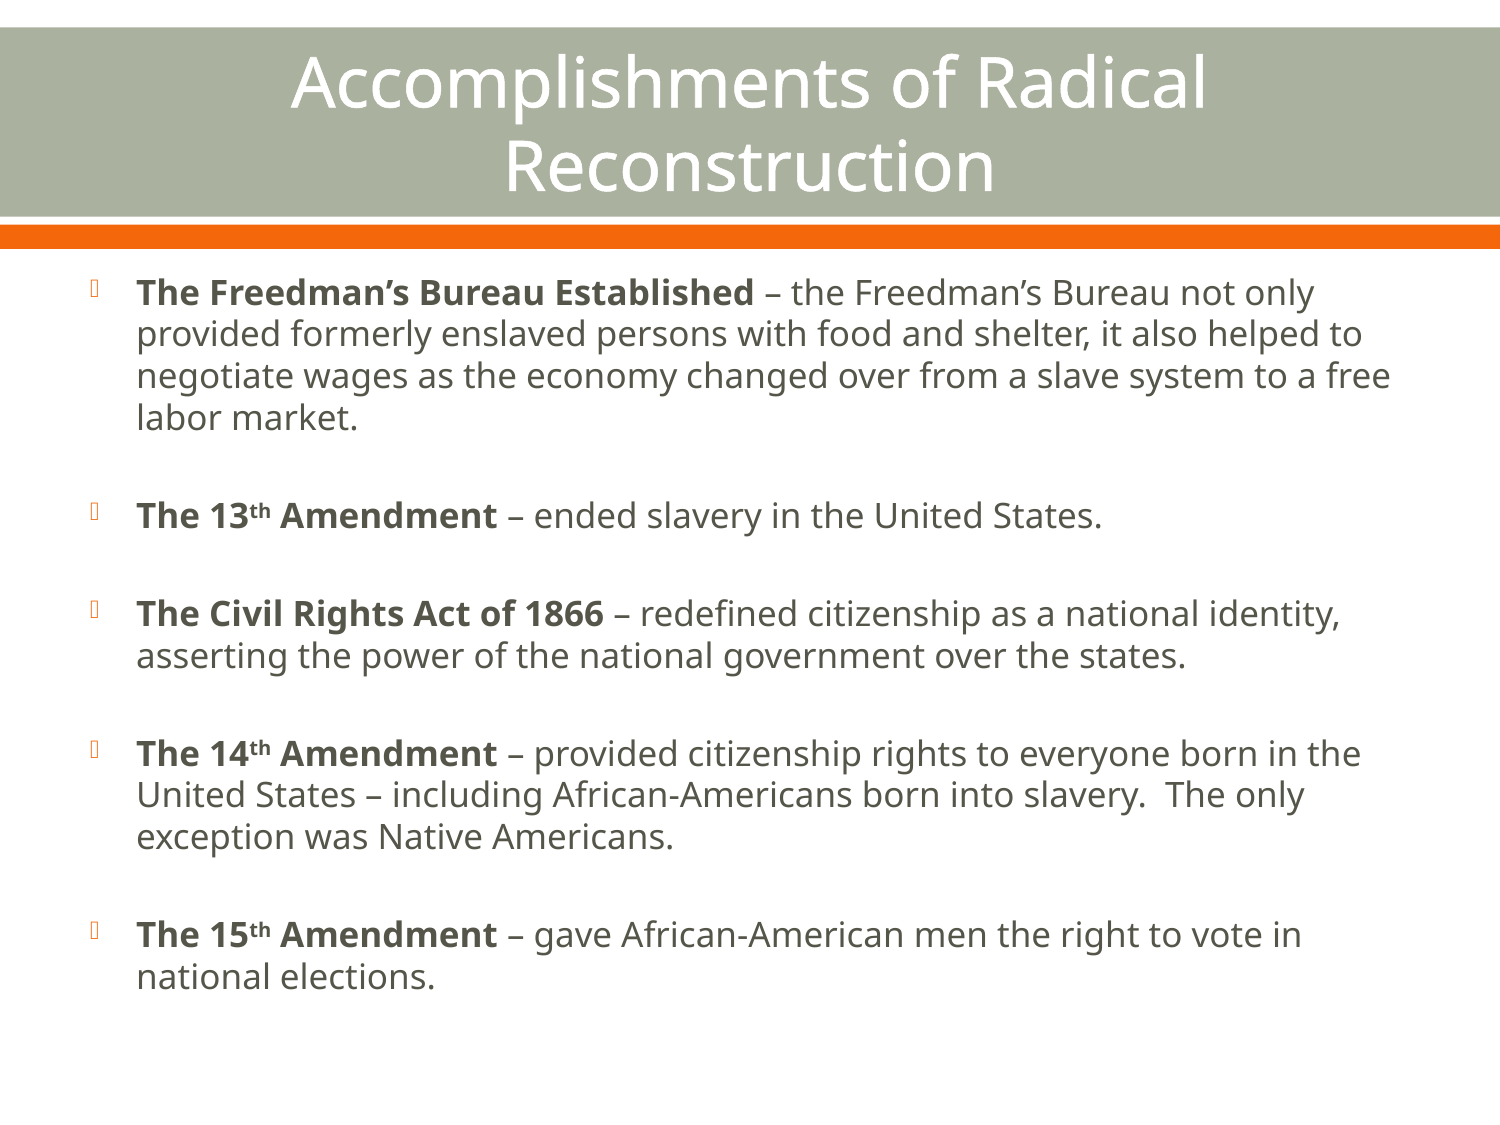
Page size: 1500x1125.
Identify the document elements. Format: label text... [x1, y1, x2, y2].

list The Freedman’s Bureau Established – the Freedman’s Bureau not only provided formerly enslaved persons with food and shelter, it also helped to negotiate wages as the economy changed over from a slave system to a free labor market. The 13th Amendment – ended slavery in the United States. The Civil Rights Act of 1866 – redefined citizenship as a national identity, asserting the power of the national government over the states. The 14th Amendment – provided citizenship rights to everyone born in the United States – including African-Americans born into slavery. The only exception was Native Americans. The 15th Amendment – gave African-American men the right to vote in national elections. [75, 262, 1425, 1005]
title Accomplishments of Radical Reconstruction [75, 29, 1425, 213]
